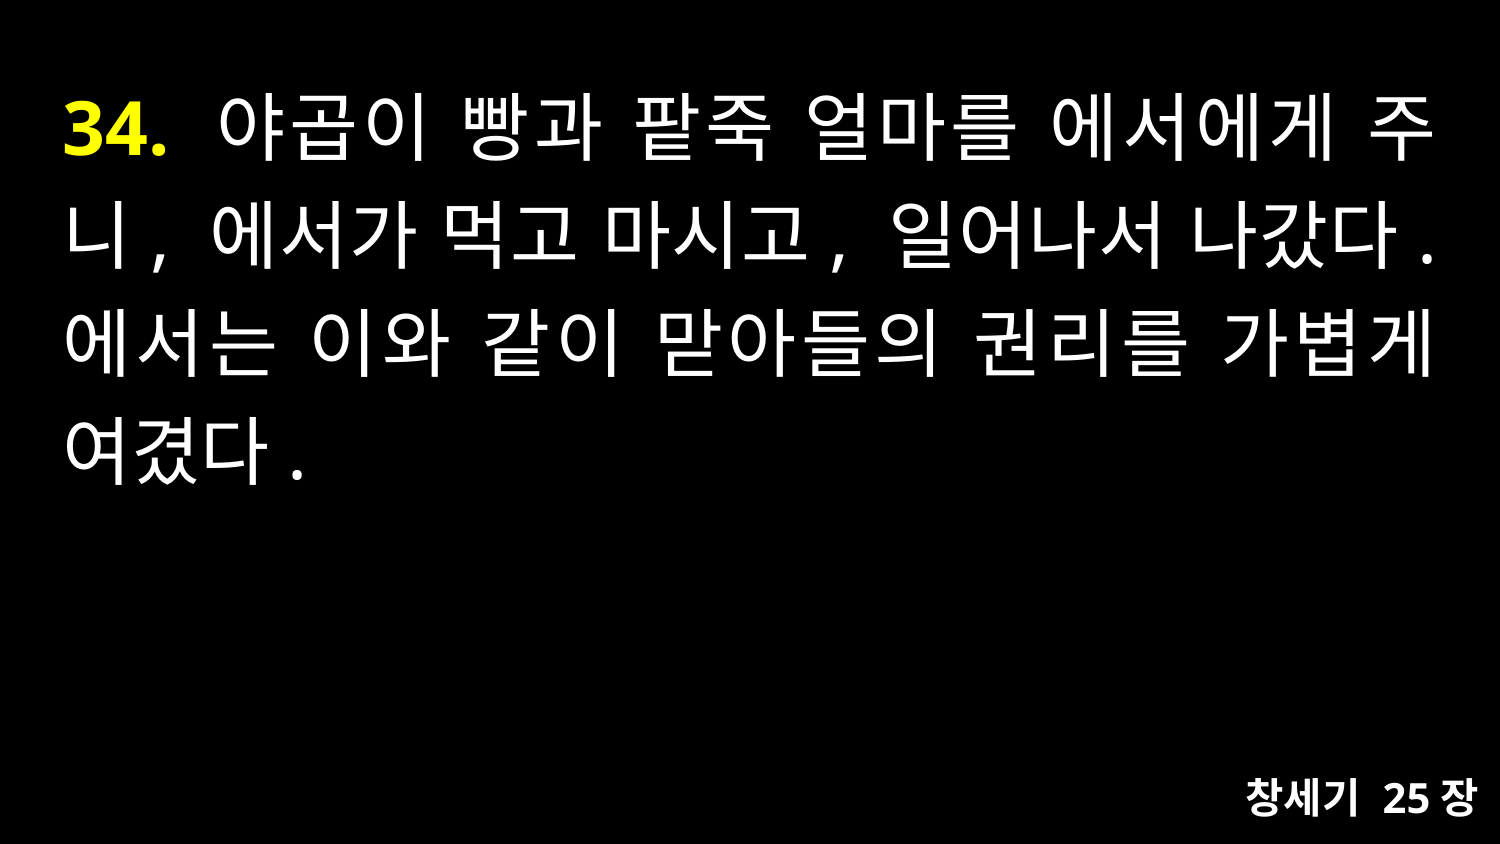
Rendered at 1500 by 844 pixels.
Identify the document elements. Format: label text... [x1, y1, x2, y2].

subtitle 창세기 25장 [916, 770, 1500, 844]
title 34. 야곱이 빵과 팥죽 얼마를 에서에게 주니, 에서가 먹고 마시고, 일어나서 나갔다. 에서는 이와 같이 맏아들의 권리를 가볍게 여겼다. [0, 0, 1500, 844]
